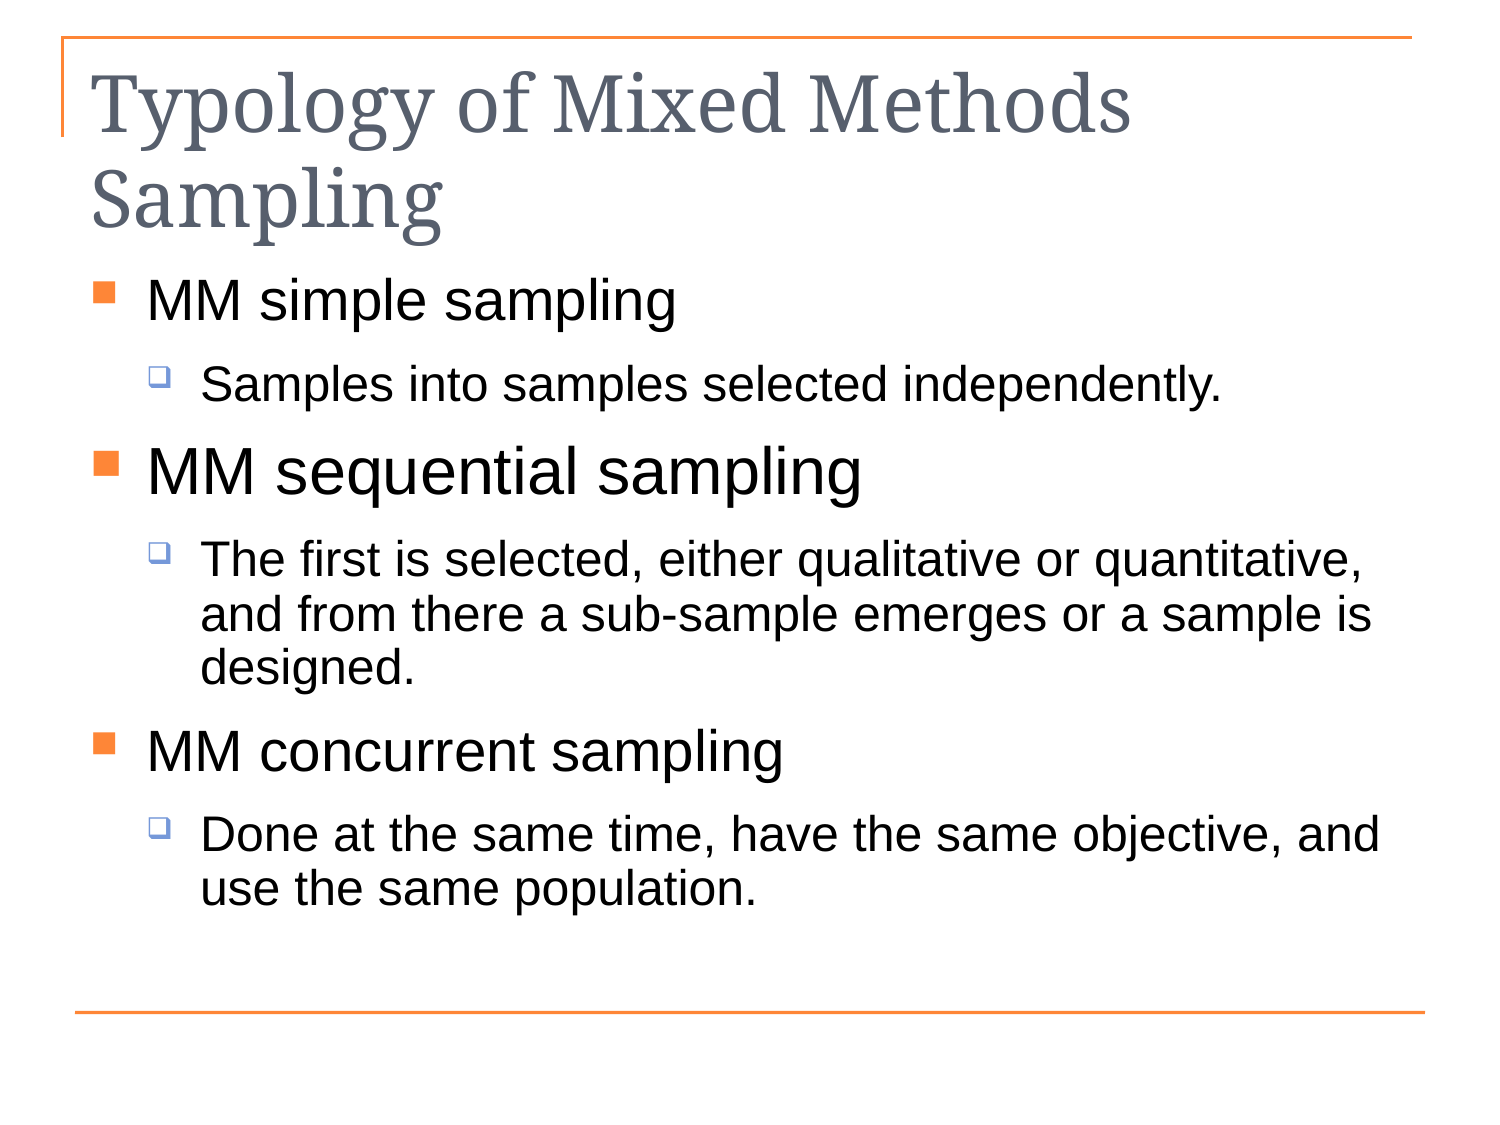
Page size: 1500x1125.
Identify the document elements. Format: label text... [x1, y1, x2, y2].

list MM simple sampling Samples into samples selected independently. MM sequential sampling The first is selected, either qualitative or quantitative, and from there a sub-sample emerges or a sample is designed. MM concurrent sampling Done at the same time, have the same objective, and use the same population. [75, 262, 1425, 1006]
title Typology of Mixed Methods Sampling [75, 45, 1425, 233]
